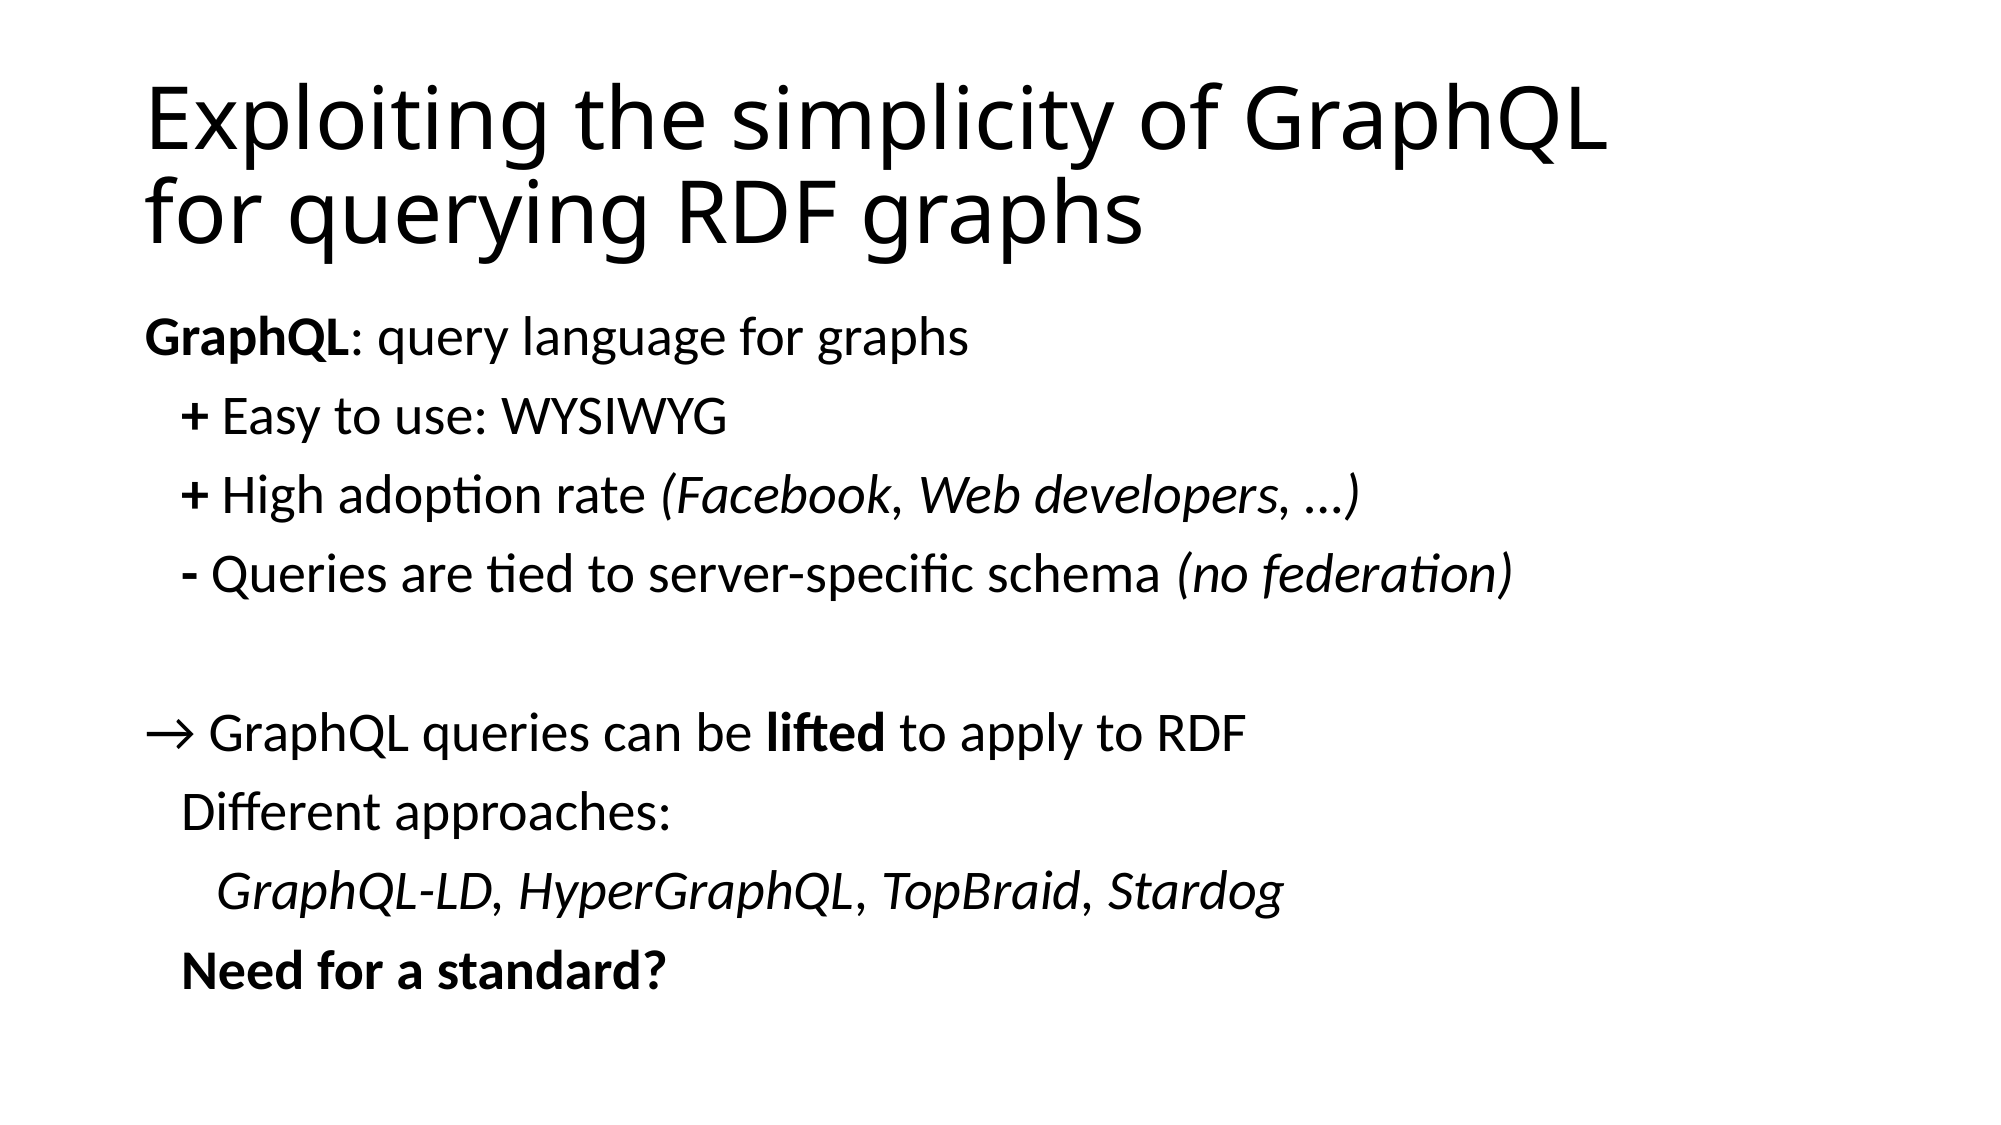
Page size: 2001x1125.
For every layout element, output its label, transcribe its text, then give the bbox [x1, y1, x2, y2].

title Exploiting the simplicity of GraphQL for querying RDF graphs [136, 59, 1863, 278]
list GraphQL: query language for graphs + Easy to use: WYSIWYG + High adoption rate (Facebook, Web developers, …) - Queries are tied to server-specific schema (no federation) → GraphQL queries can be lifted to apply to RDF Different approaches: GraphQL-LD, HyperGraphQL, TopBraid, Stardog Need for a standard? [136, 298, 1863, 1014]
